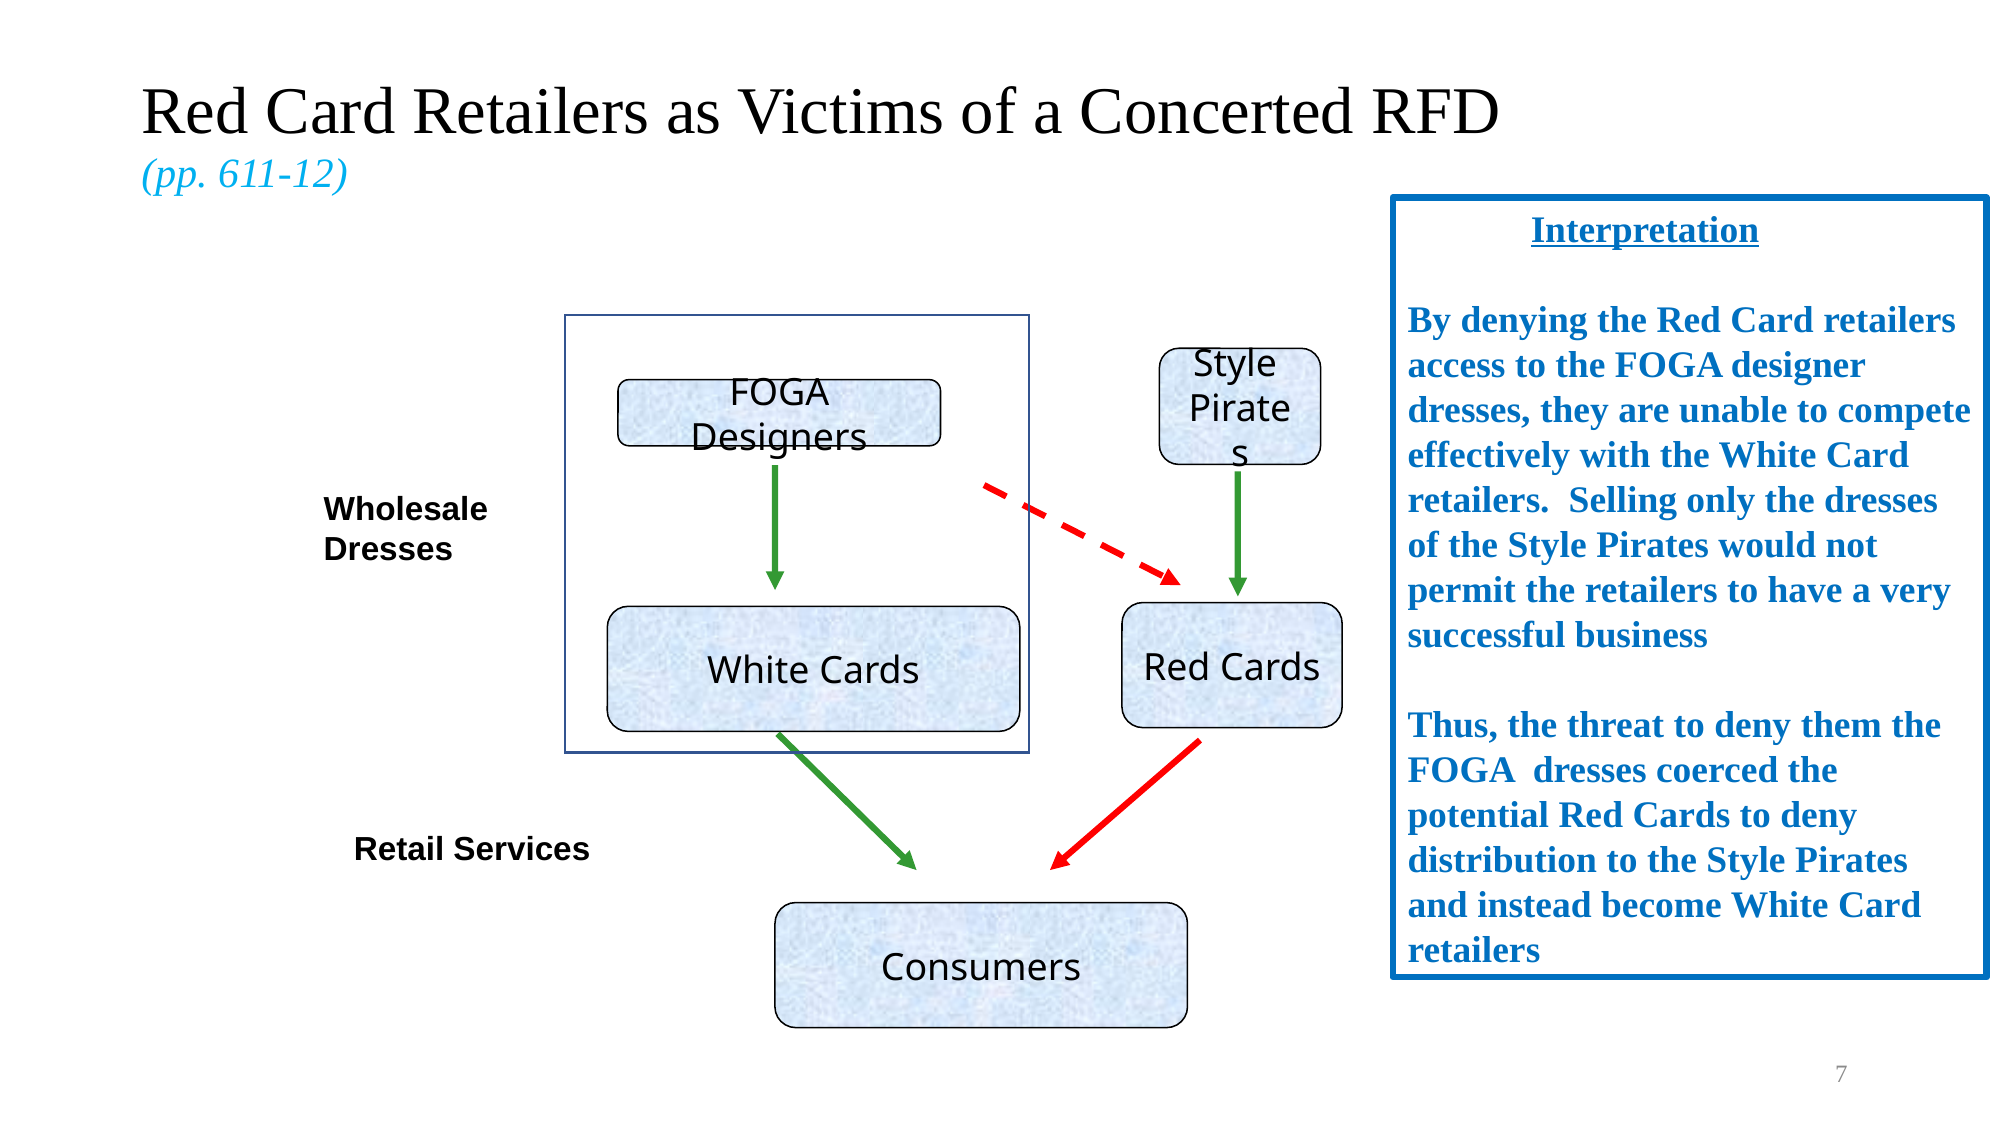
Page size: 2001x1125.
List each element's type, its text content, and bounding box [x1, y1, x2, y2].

text_box Red Cards [1121, 602, 1343, 728]
title Red Card Retailers as Victims of a Concerted RFD (pp. 611-12) [126, 41, 1572, 229]
text_box [1050, 739, 1201, 871]
text_box [564, 314, 1030, 754]
text_box [1162, 573, 1181, 586]
text_box Retail Services [339, 820, 606, 875]
text_box [798, 754, 917, 871]
text_box [1231, 471, 1245, 597]
text_box Style Pirates [1159, 348, 1321, 465]
text_box Consumers [774, 902, 1188, 1028]
text_box Interpretation By denying the Red Card retailers access to the FOGA designer dresses, they are unable to compete effectively with the White Card retailers. Selling only the dresses of the Style Pirates would not permit the retailers to have a very successful business Thus, the threat to deny them the FOGA dresses coerced the potential Red Cards to deny distribution to the Style Pirates and instead become White Card retailers [1392, 197, 1987, 978]
slide_number 7 [1412, 1042, 1863, 1103]
text_box Wholesale Dresses [308, 479, 551, 575]
